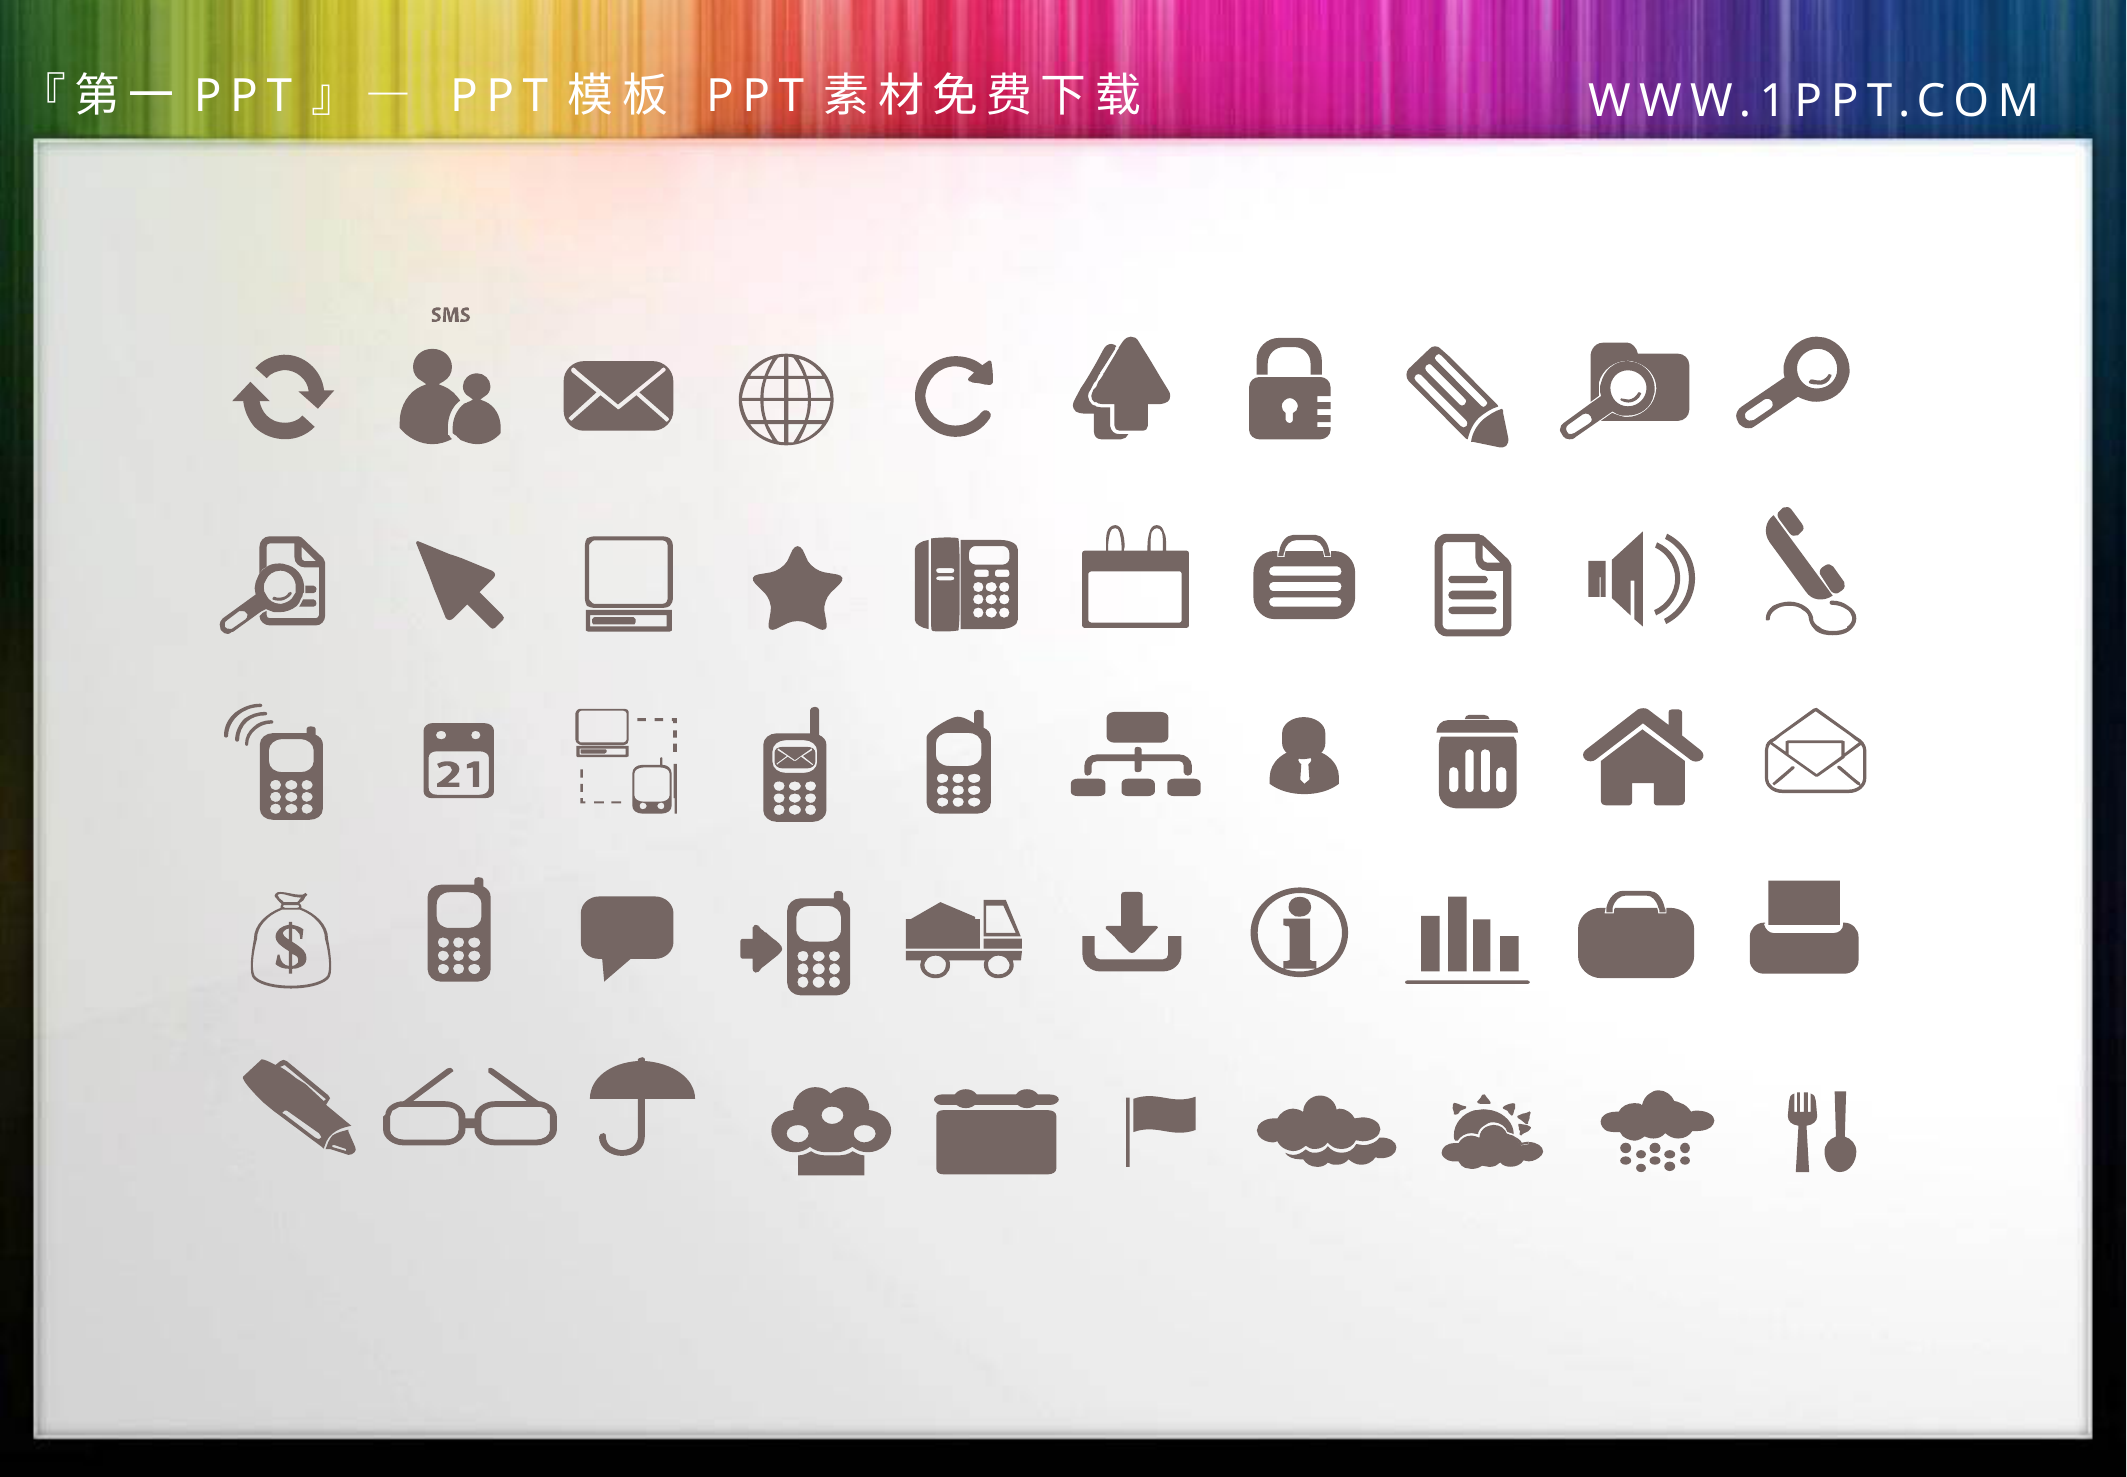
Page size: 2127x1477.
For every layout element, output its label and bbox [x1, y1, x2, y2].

text_box [399, 307, 501, 445]
text_box [423, 722, 495, 799]
text_box [1763, 506, 1857, 636]
text_box [1082, 525, 1189, 628]
text_box [575, 708, 678, 814]
text_box [905, 899, 1023, 979]
text_box [580, 896, 674, 982]
text_box [1559, 342, 1690, 440]
text_box [1577, 890, 1695, 979]
text_box [1256, 1095, 1397, 1168]
text_box [915, 356, 993, 437]
text_box [585, 609, 672, 632]
text_box [1764, 707, 1867, 794]
text_box [1248, 337, 1331, 440]
text_box [416, 541, 504, 629]
text_box [914, 537, 1019, 632]
text_box [1404, 896, 1531, 985]
text_box [1072, 336, 1171, 440]
text_box [584, 536, 673, 608]
text_box [219, 536, 326, 635]
text_box [1787, 1091, 1857, 1173]
text_box [1749, 880, 1859, 974]
text_box [427, 877, 491, 982]
picture [0, 0, 2127, 1477]
text_box [250, 891, 332, 989]
text_box [563, 361, 674, 431]
text_box [1436, 714, 1519, 809]
text_box [223, 703, 324, 821]
text_box [1405, 344, 1510, 450]
text_box [231, 353, 335, 440]
text_box [1250, 887, 1349, 978]
text_box [1588, 531, 1696, 627]
text_box [1269, 716, 1340, 795]
text_box [752, 546, 843, 630]
text_box [1441, 1093, 1544, 1170]
text_box [1082, 891, 1182, 972]
text_box [1735, 336, 1850, 429]
text_box [238, 1059, 358, 1156]
text_box [1600, 1090, 1715, 1173]
text_box [770, 1086, 892, 1176]
text_box [926, 709, 991, 814]
text_box [763, 706, 827, 823]
text_box [1582, 707, 1705, 806]
text_box [1125, 1090, 1197, 1168]
text_box [1070, 711, 1201, 797]
text_box [739, 890, 851, 996]
text_box [383, 1067, 557, 1146]
text_box [738, 353, 834, 446]
text_box [1434, 533, 1512, 637]
text_box [933, 1088, 1060, 1175]
text_box [589, 1057, 696, 1156]
text_box [1253, 534, 1356, 620]
